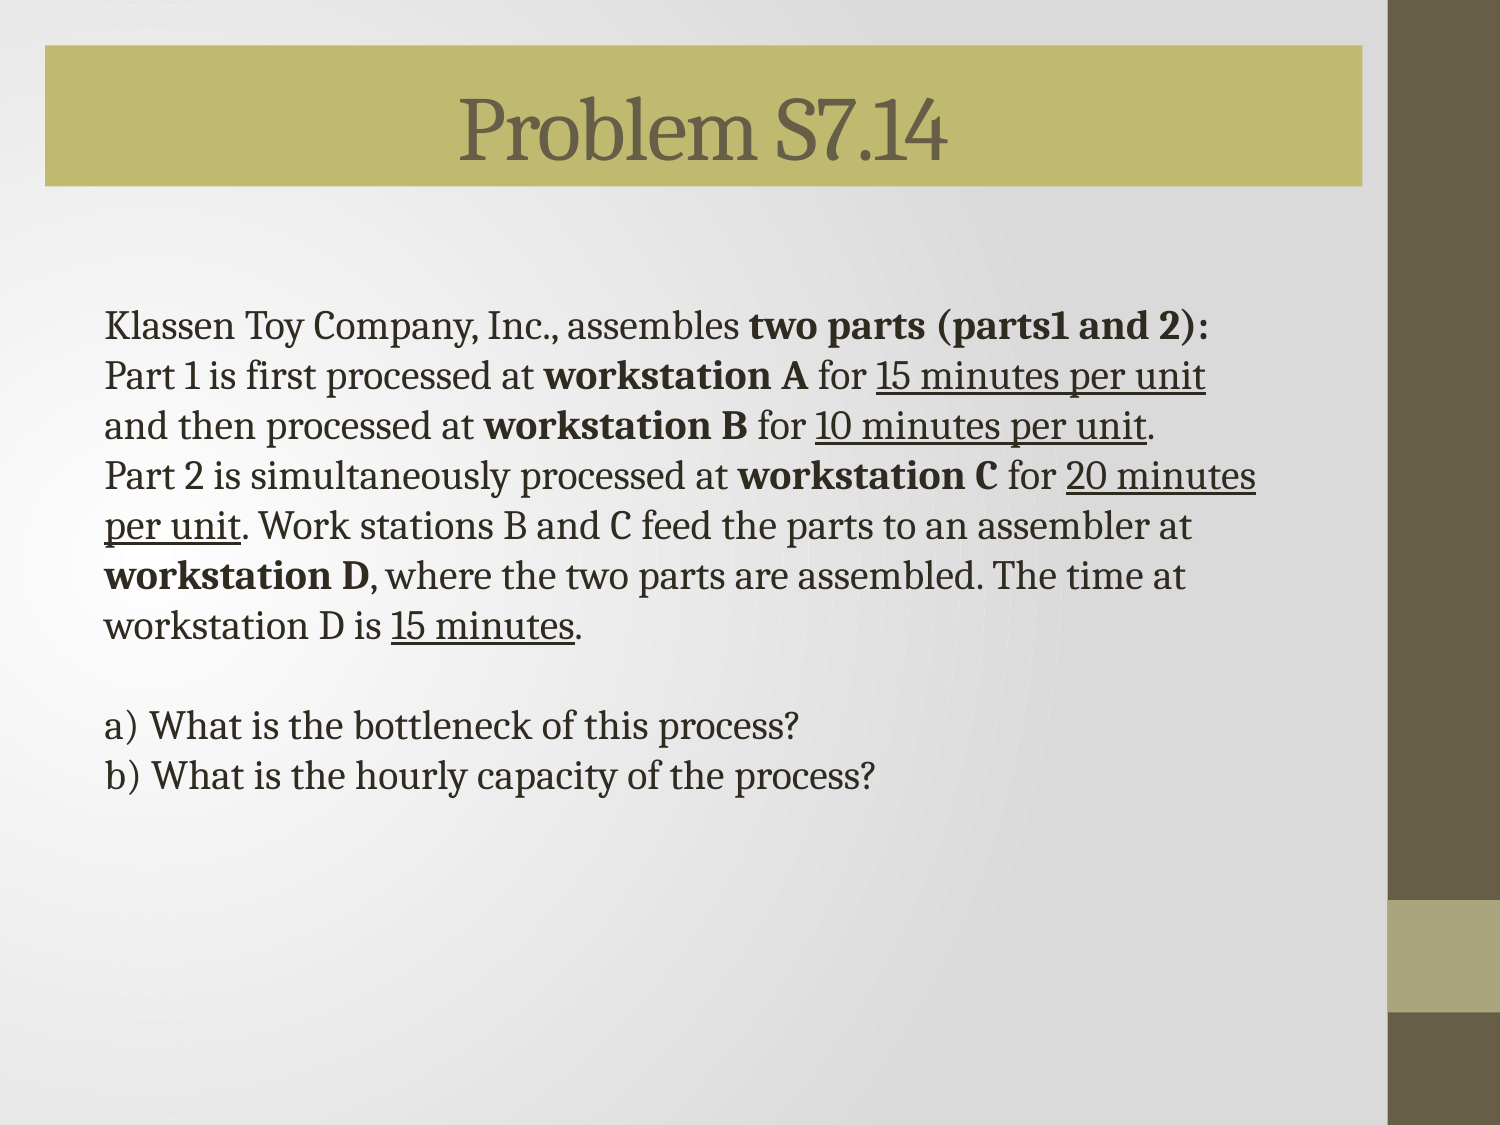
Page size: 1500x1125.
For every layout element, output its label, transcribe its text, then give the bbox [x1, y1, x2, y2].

text_box Klassen Toy Company, Inc., assembles two parts (parts1 and 2): Part 1 is first processed at workstation A for 15 minutes per unit and then processed at workstation B for 10 minutes per unit. Part 2 is simultaneously processed at workstation C for 20 minutes per unit. Work stations B and C feed the parts to an assembler at workstation D, where the two parts are assembled. The time at workstation D is 15 minutes. a) What is the bottleneck of this process? b) What is the hourly capacity of the process? [89, 290, 1277, 851]
text_box Problem S7.14 [45, 45, 1363, 187]
